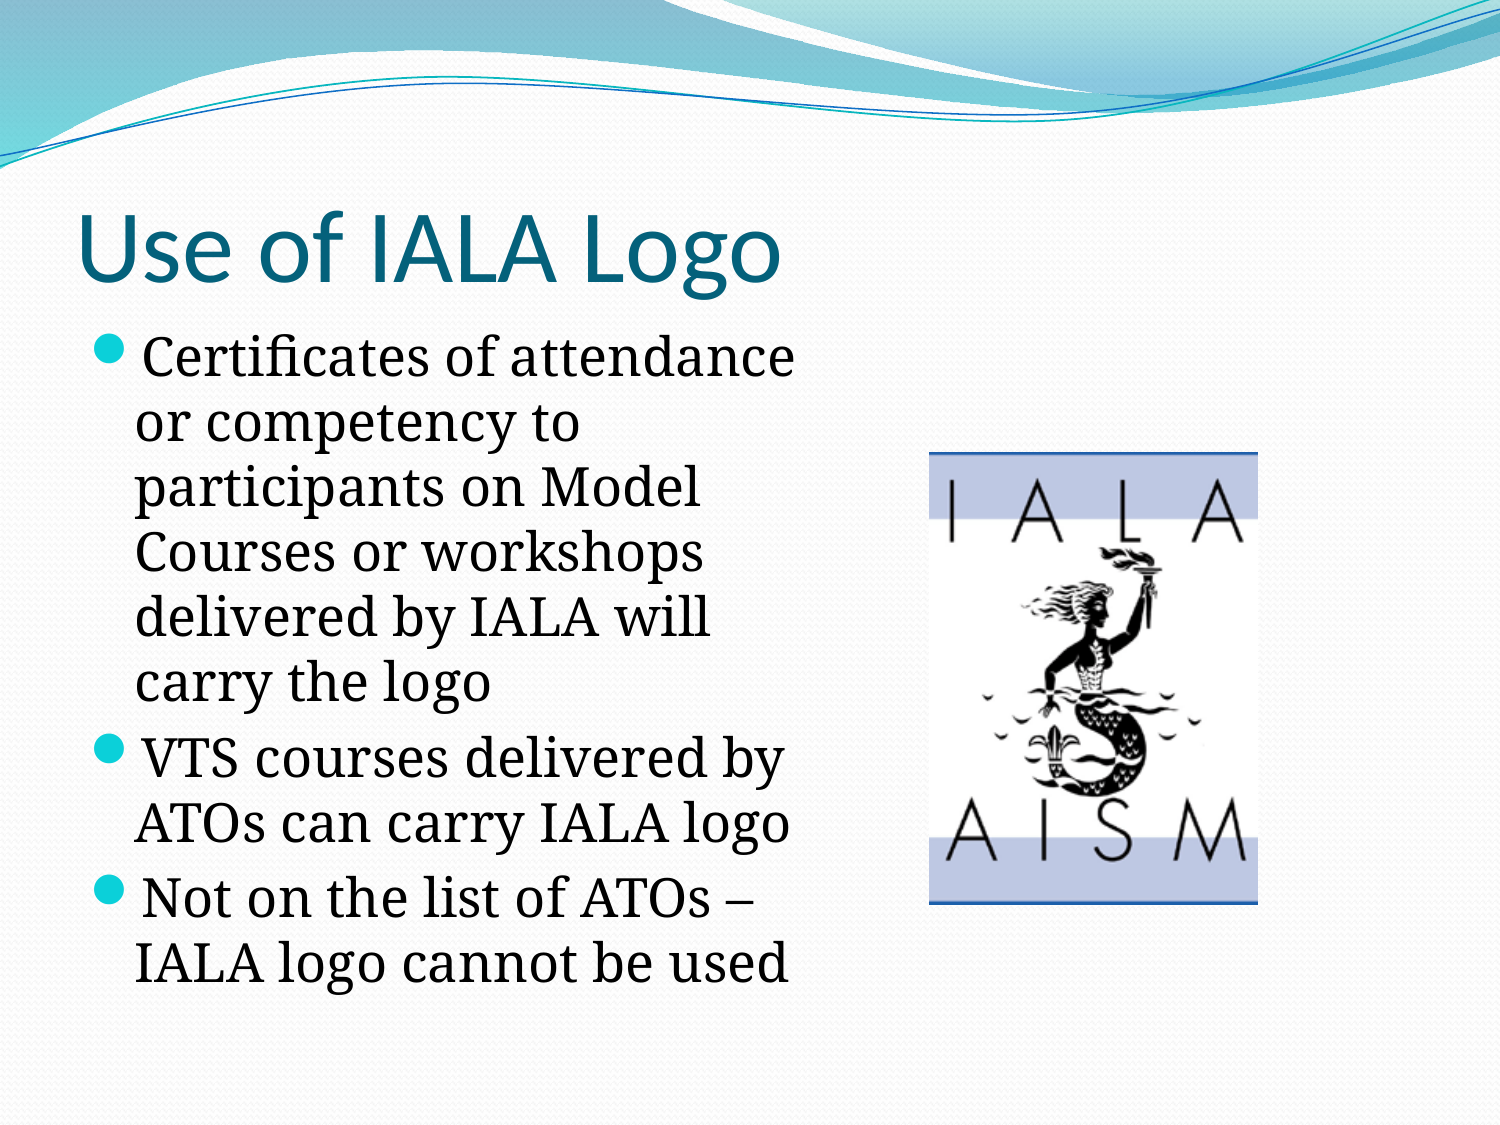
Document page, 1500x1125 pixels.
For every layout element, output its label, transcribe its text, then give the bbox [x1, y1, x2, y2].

list Certificates of attendance or competency to participants on Model Courses or workshops delivered by IALA will carry the logo VTS courses delivered by ATOs can carry IALA logo Not on the list of ATOs –IALA logo cannot be used [75, 314, 869, 1043]
title Use of IALA Logo [75, 115, 1425, 303]
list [929, 452, 1258, 905]
